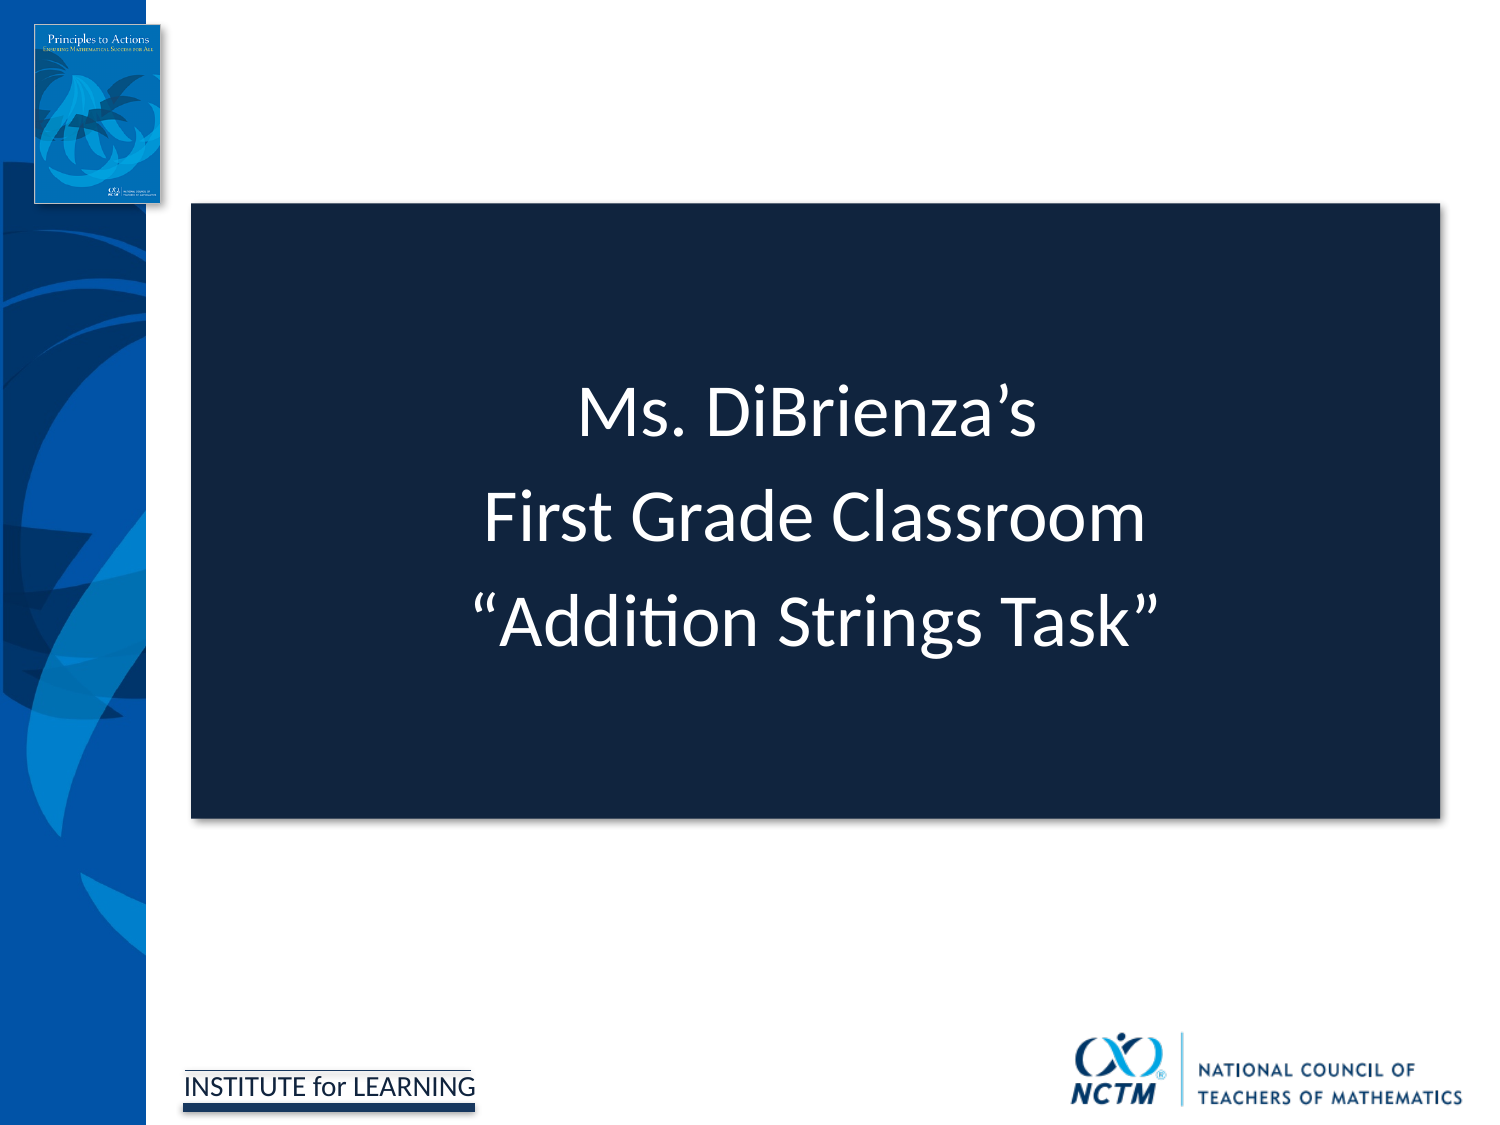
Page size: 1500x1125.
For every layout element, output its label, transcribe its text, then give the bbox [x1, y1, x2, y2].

picture [35, 25, 160, 203]
list Ms. DiBrienza’s First Grade Classroom “Addition Strings Task” [191, 203, 1441, 819]
picture [0, 0, 146, 1125]
